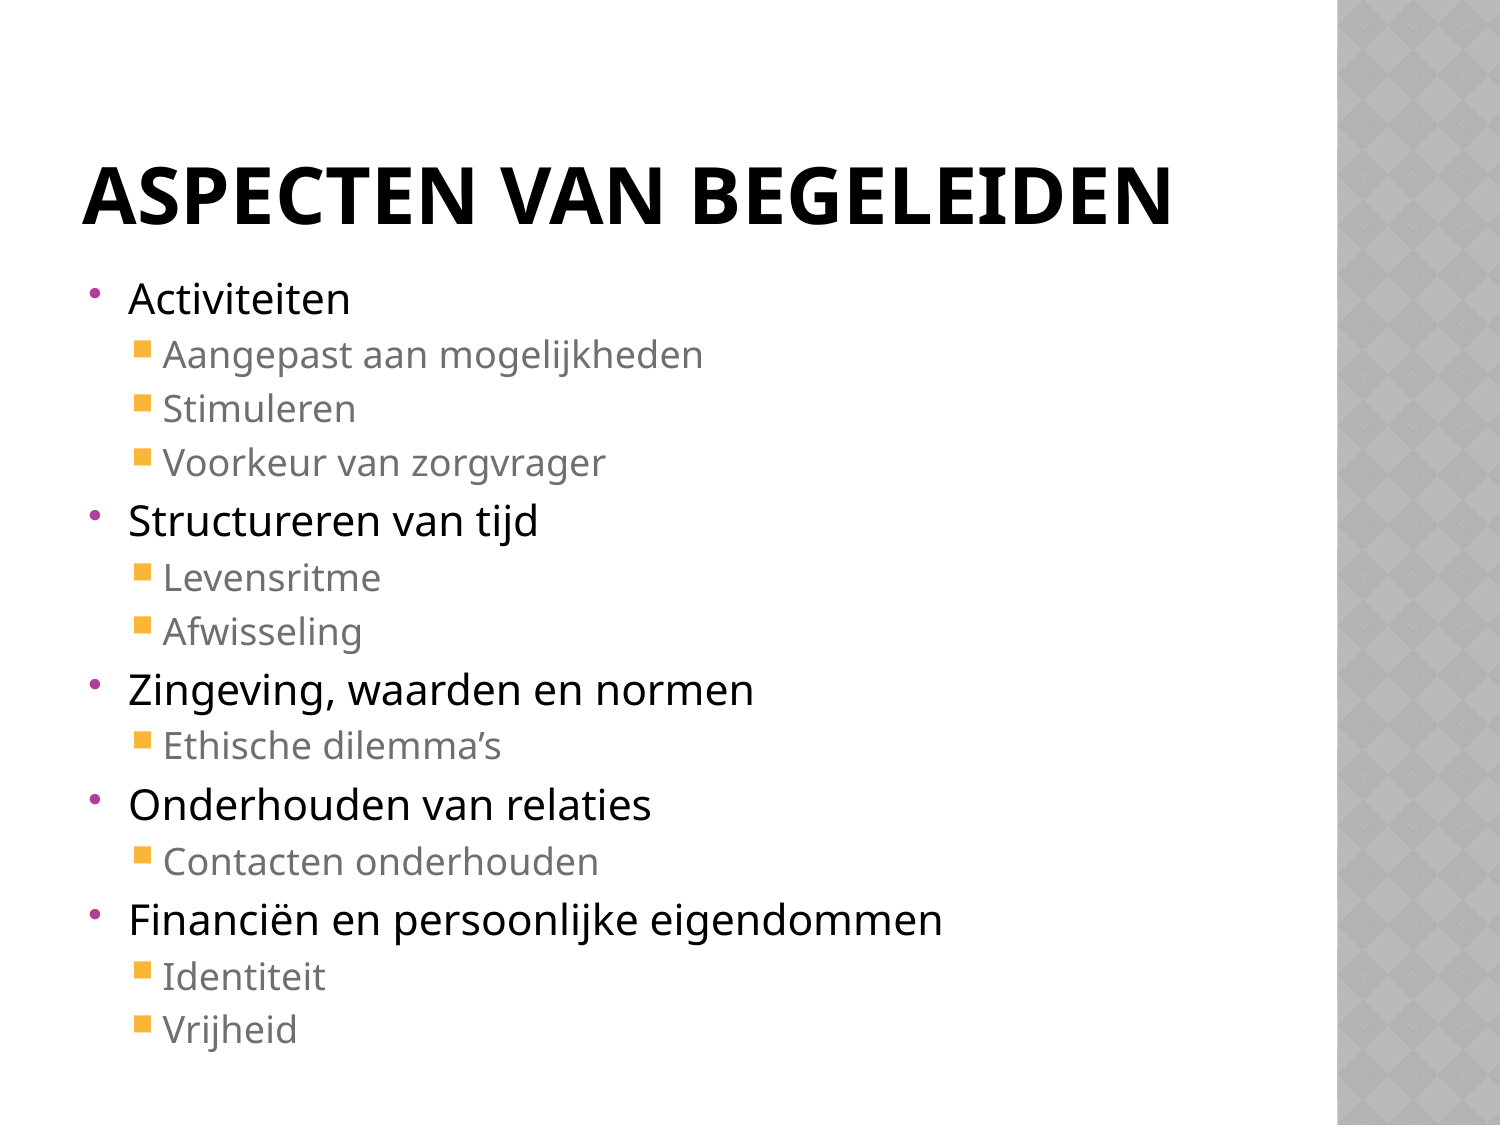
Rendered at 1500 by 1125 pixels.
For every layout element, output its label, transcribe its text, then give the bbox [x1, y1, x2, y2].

list Activiteiten Aangepast aan mogelijkheden Stimuleren Voorkeur van zorgvrager Structureren van tijd Levensritme Afwisseling Zingeving, waarden en normen Ethische dilemma’s Onderhouden van relaties Contacten onderhouden Financiën en persoonlijke eigendommen Identiteit Vrijheid [75, 264, 1263, 1059]
title Aspecten van begeleiden [75, 52, 1263, 240]
